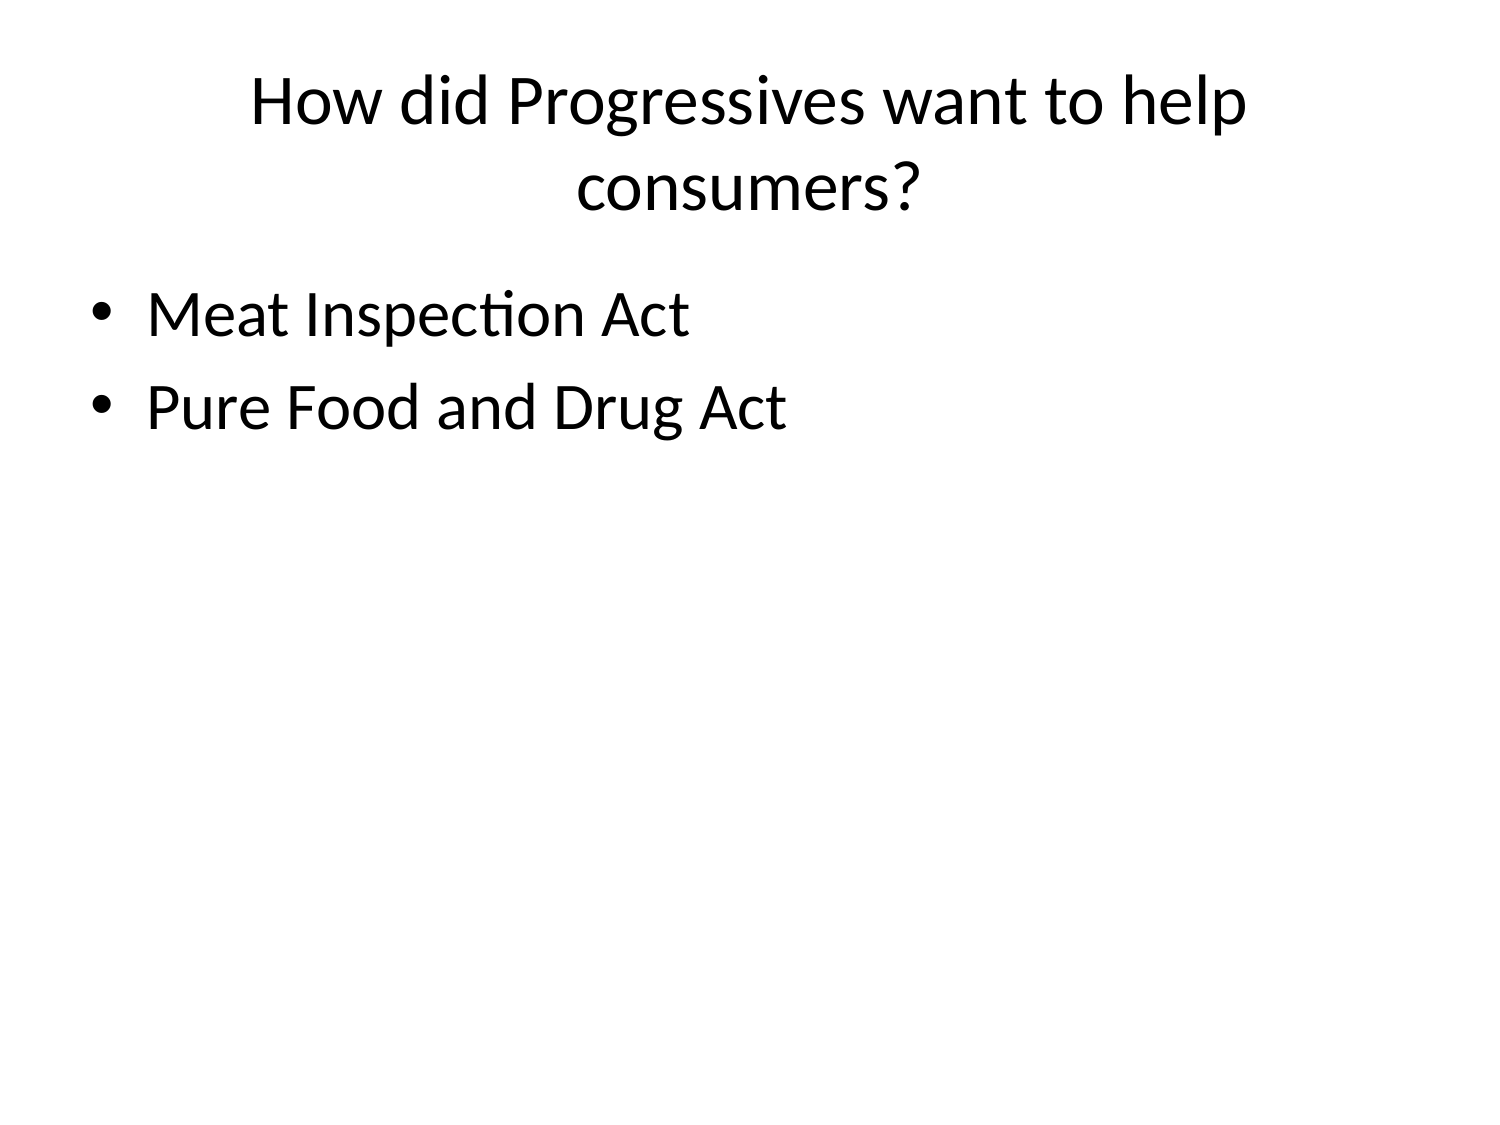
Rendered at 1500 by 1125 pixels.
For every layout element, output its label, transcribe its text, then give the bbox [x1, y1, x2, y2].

title How did Progressives want to help consumers? [75, 45, 1425, 233]
list Meat Inspection Act Pure Food and Drug Act [75, 262, 1425, 1005]
